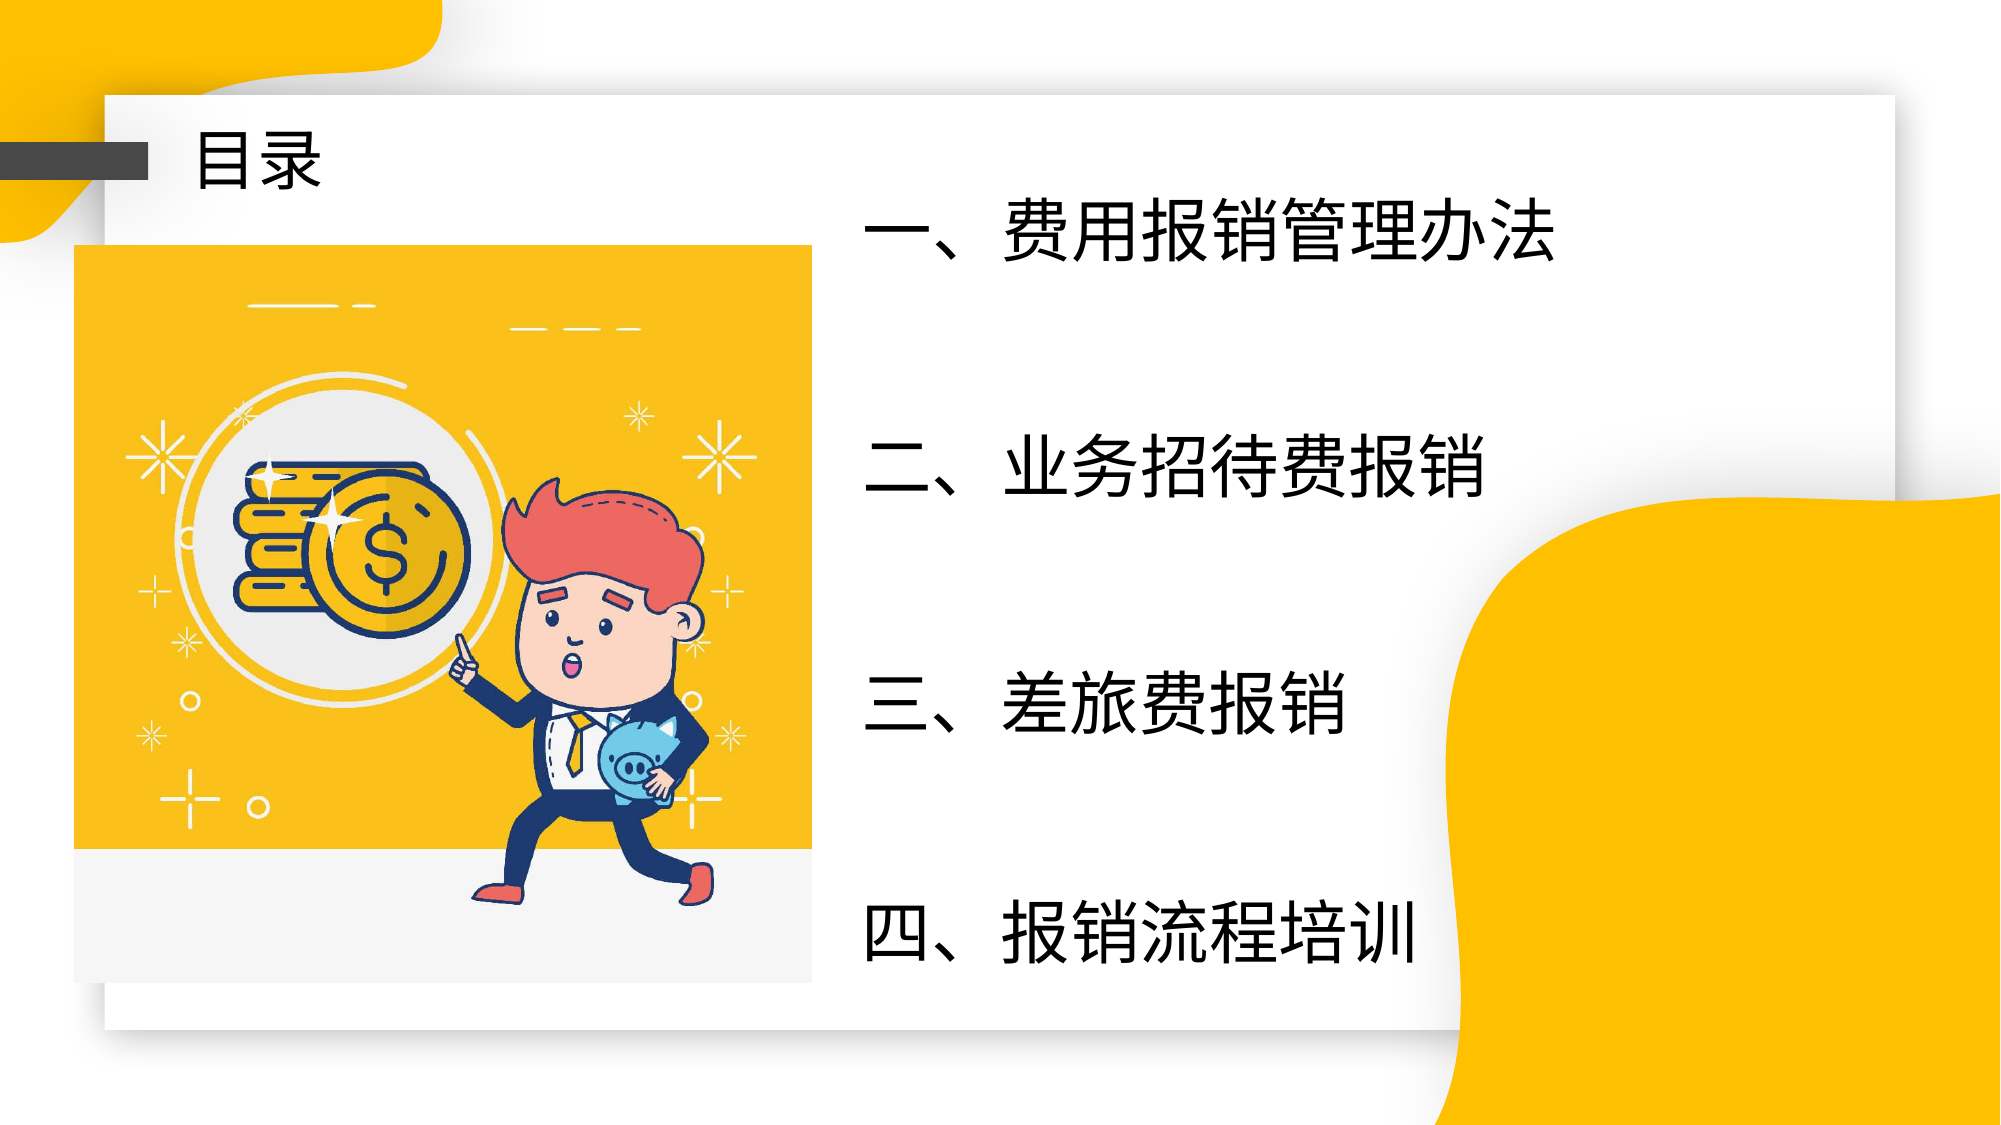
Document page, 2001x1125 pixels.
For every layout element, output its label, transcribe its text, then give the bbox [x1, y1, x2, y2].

text_box 目录 [176, 110, 340, 206]
text_box [1433, 492, 2000, 1125]
text_box 二、业务招待费报销 [847, 416, 1503, 598]
text_box 三、差旅费报销 [846, 652, 1363, 751]
text_box [0, 141, 149, 181]
text_box 一、费用报销管理办法 [847, 179, 1573, 362]
text_box 四、报销流程培训 [847, 882, 1433, 981]
picture [74, 245, 812, 983]
